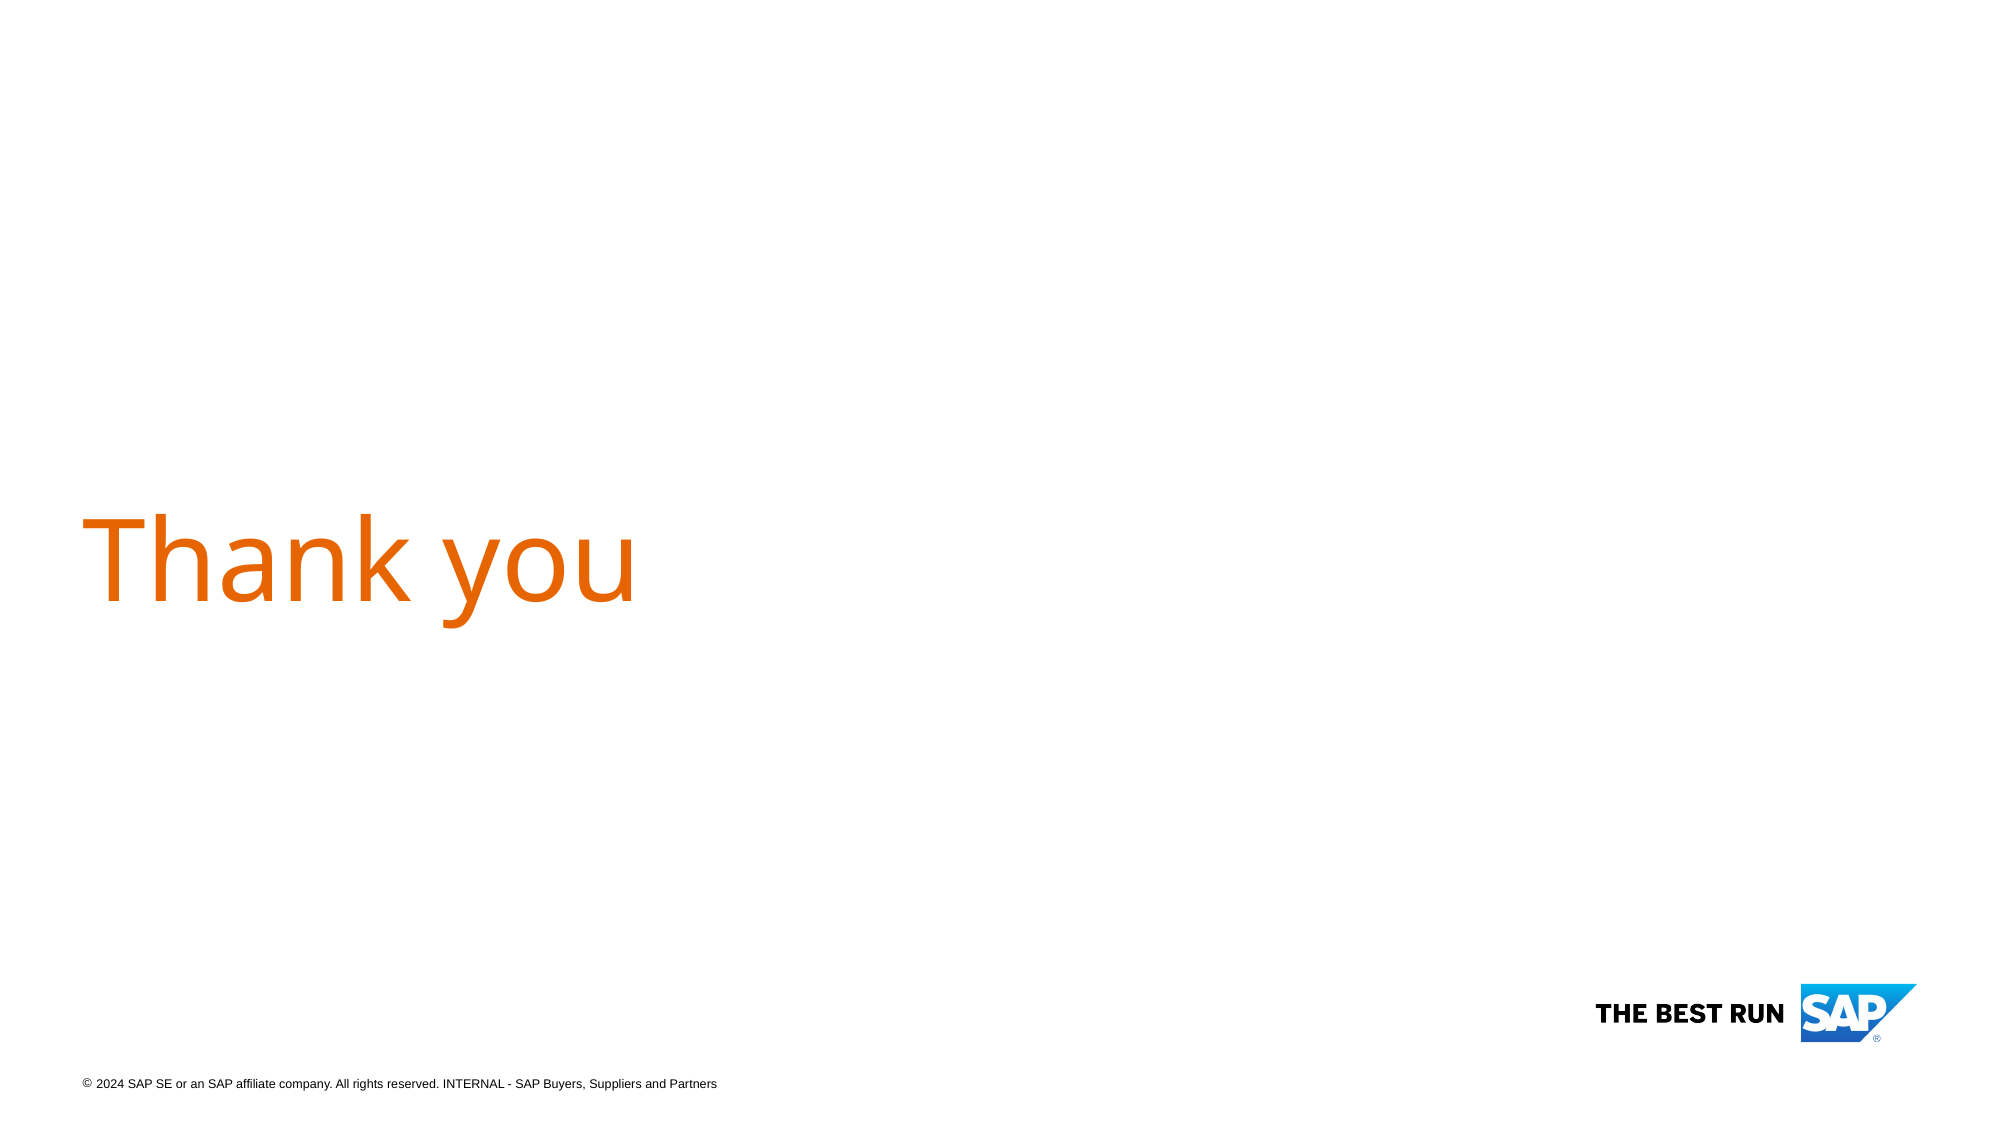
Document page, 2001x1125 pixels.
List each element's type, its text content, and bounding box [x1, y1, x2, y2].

title Thank you [82, 486, 1001, 639]
picture [1595, 983, 1918, 1043]
